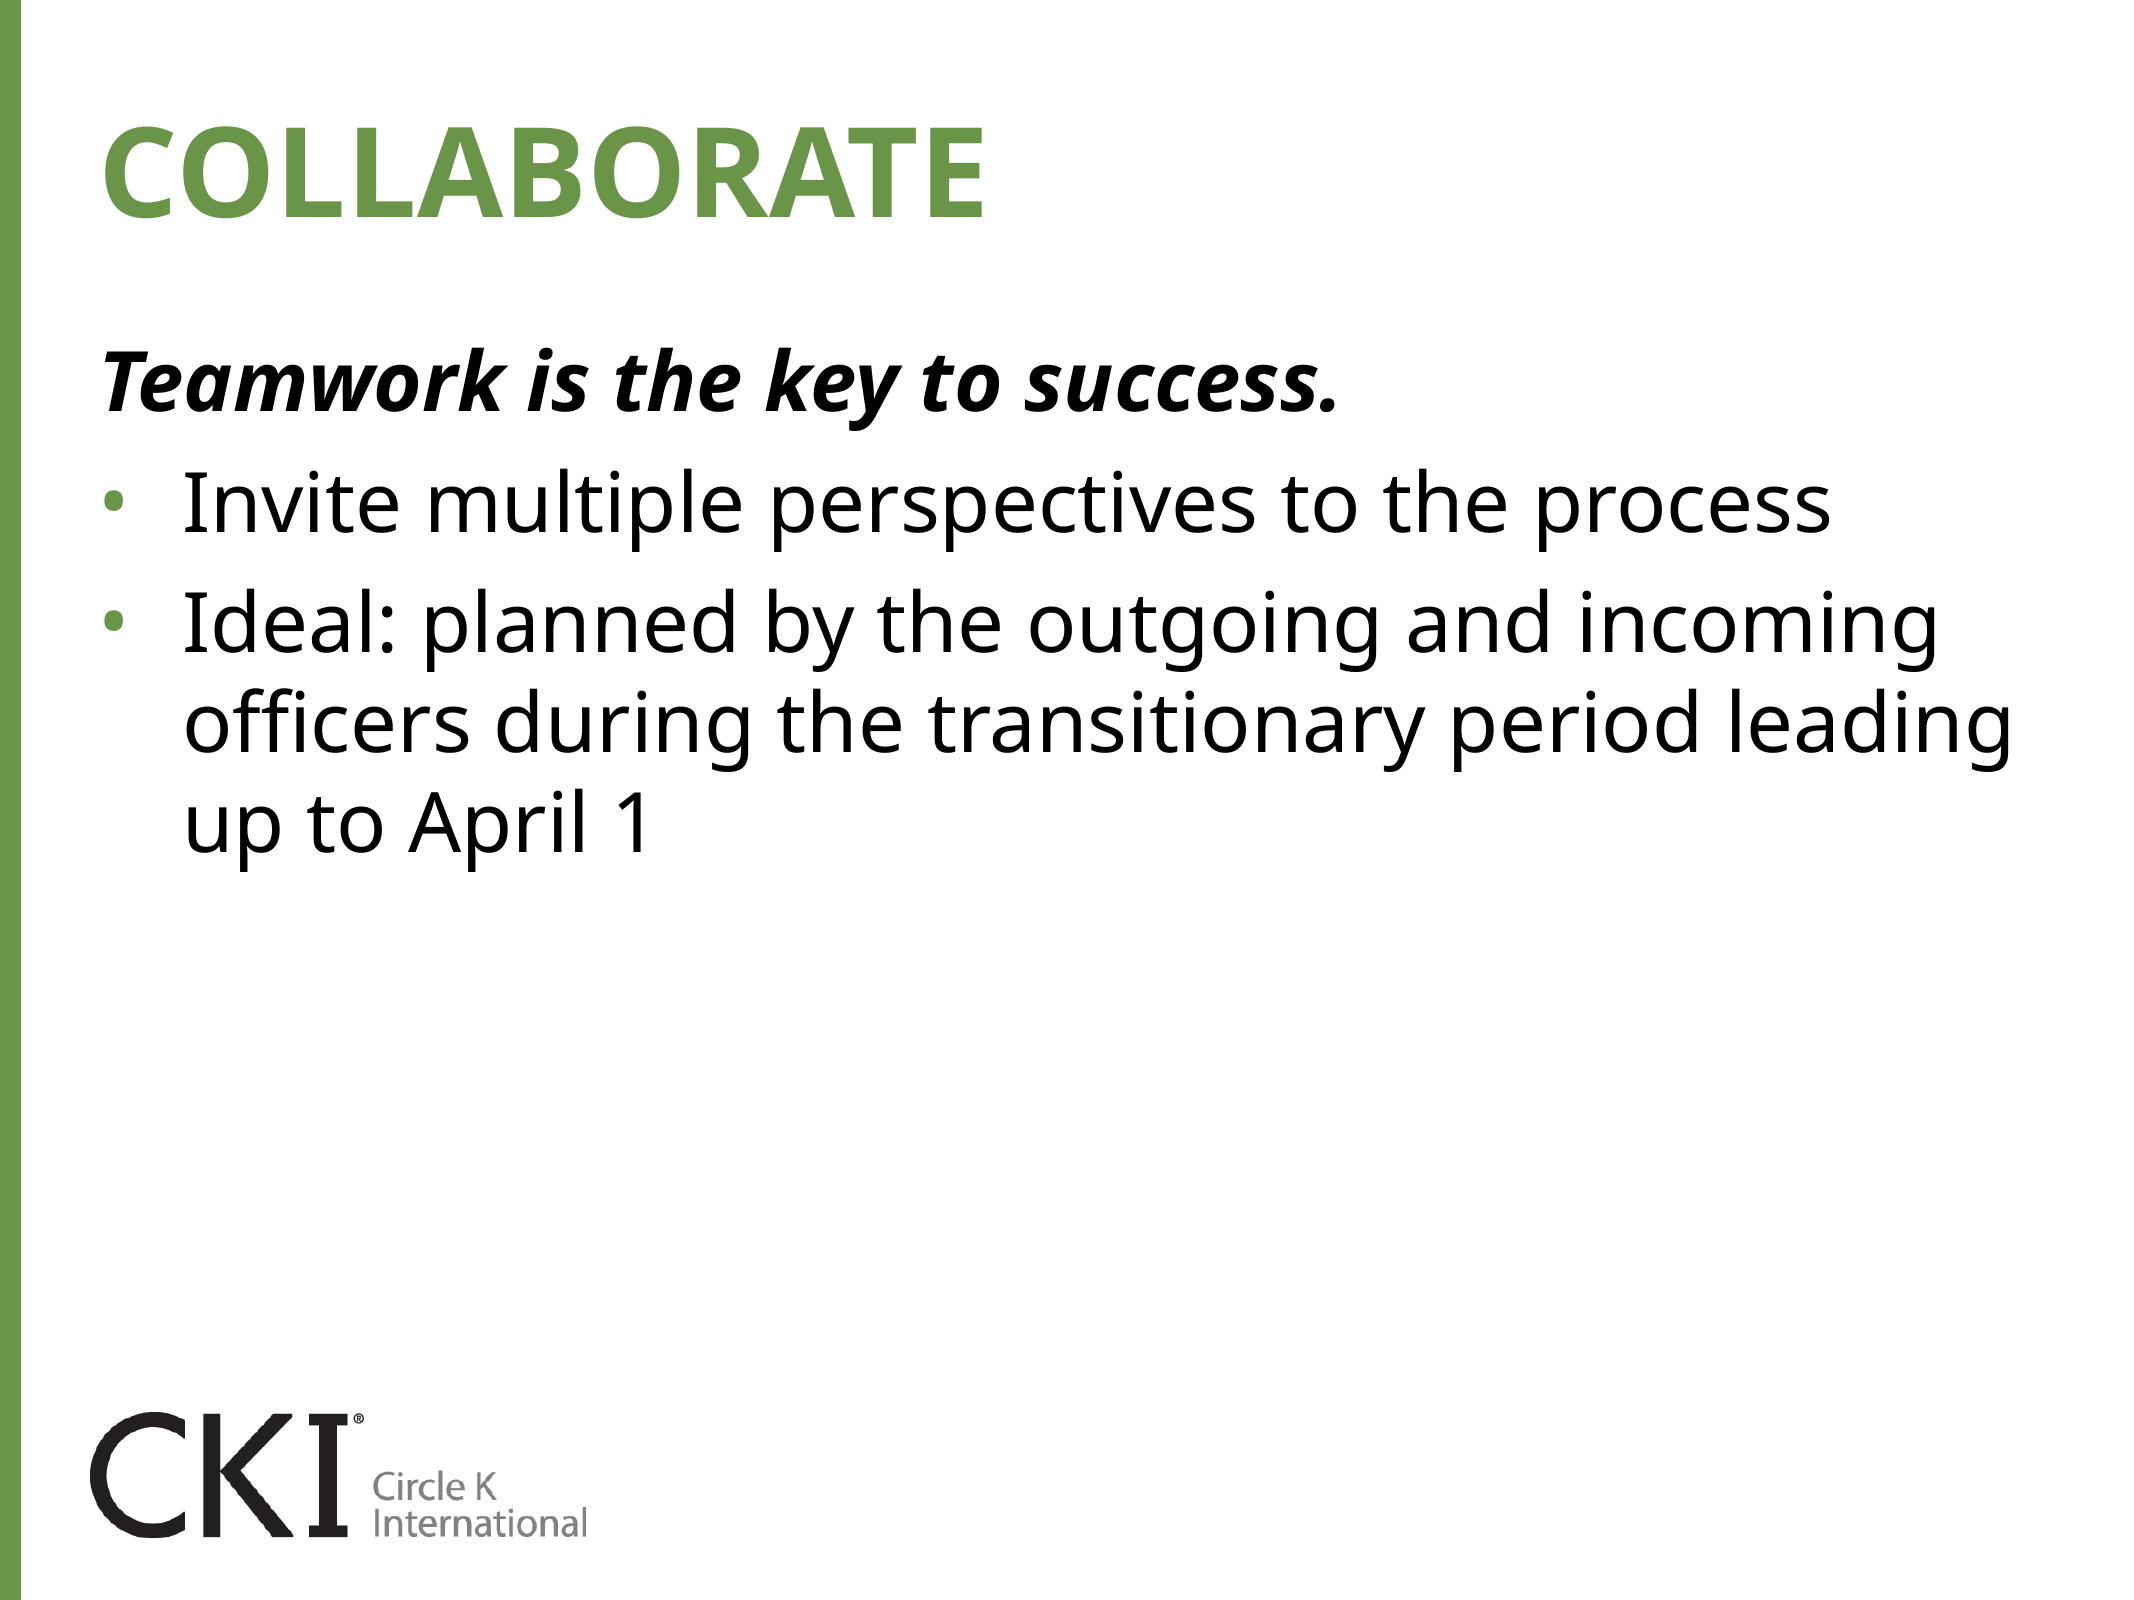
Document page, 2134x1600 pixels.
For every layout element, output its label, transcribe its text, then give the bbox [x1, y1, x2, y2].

list COLLABORATE [90, 37, 1960, 298]
list Teamwork is the key to success. Invite multiple perspectives to the process Ideal: planned by the outgoing and incoming officers during the transitionary period leading up to April 1 [90, 319, 2056, 1281]
picture [90, 1412, 586, 1538]
